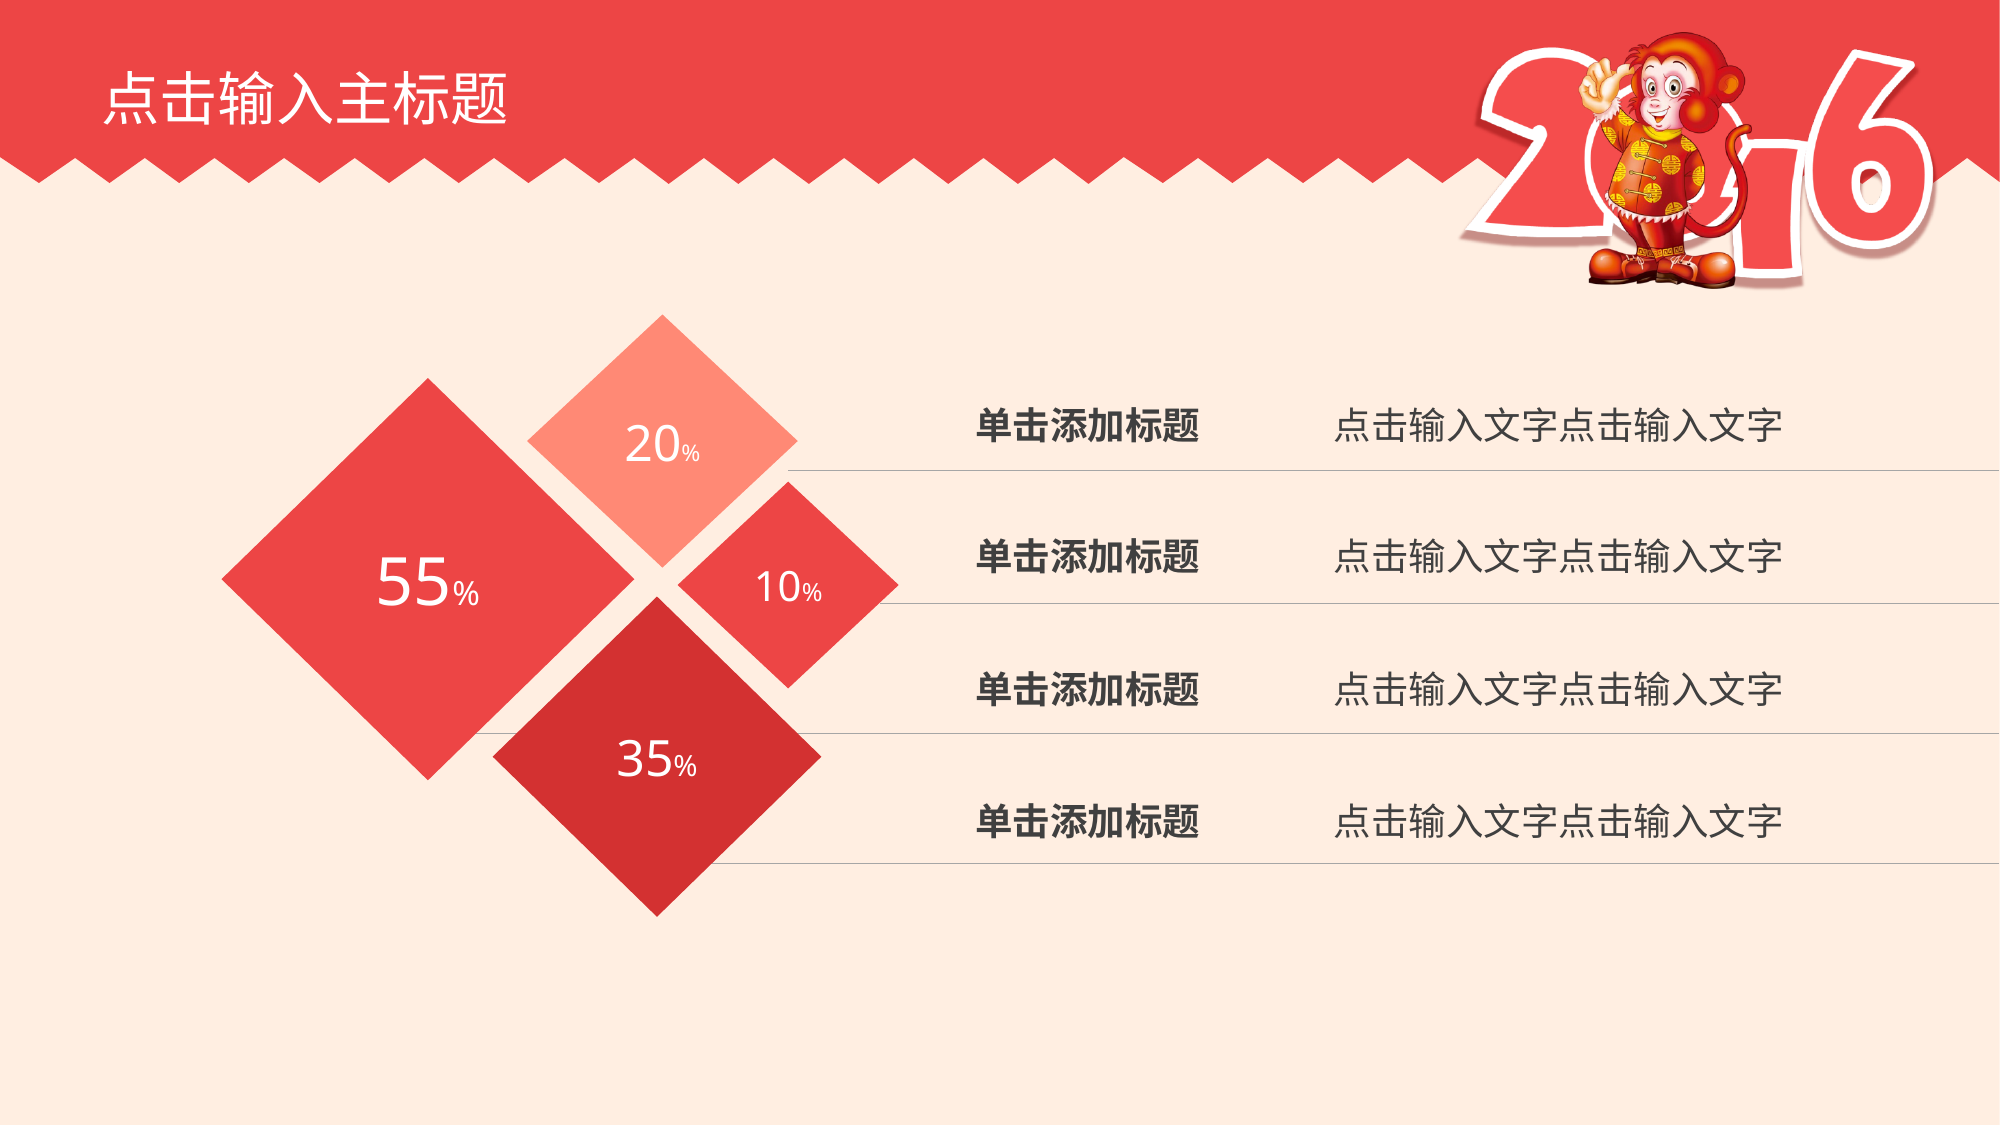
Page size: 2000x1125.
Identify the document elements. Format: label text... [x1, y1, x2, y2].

text_box 点击输入文字点击输入文字 [1319, 525, 1799, 585]
text_box 35% [490, 741, 824, 919]
text_box 35% [514, 594, 800, 732]
text_box 点击输入主标题 [86, 54, 525, 140]
text_box 单击添加标题 [960, 394, 1216, 454]
text_box 点击输入文字点击输入文字 [1319, 394, 1799, 454]
text_box 55% [219, 375, 637, 783]
text_box 单击添加标题 [960, 525, 1216, 585]
text_box 单击添加标题 [960, 791, 1216, 851]
text_box 点击输入文字点击输入文字 [1319, 658, 1799, 719]
text_box 20% [524, 312, 800, 570]
text_box 单击添加标题 [960, 658, 1216, 719]
text_box 点击输入文字点击输入文字 [1319, 791, 1799, 851]
picture [1454, 0, 2000, 450]
text_box 10% [675, 480, 901, 690]
